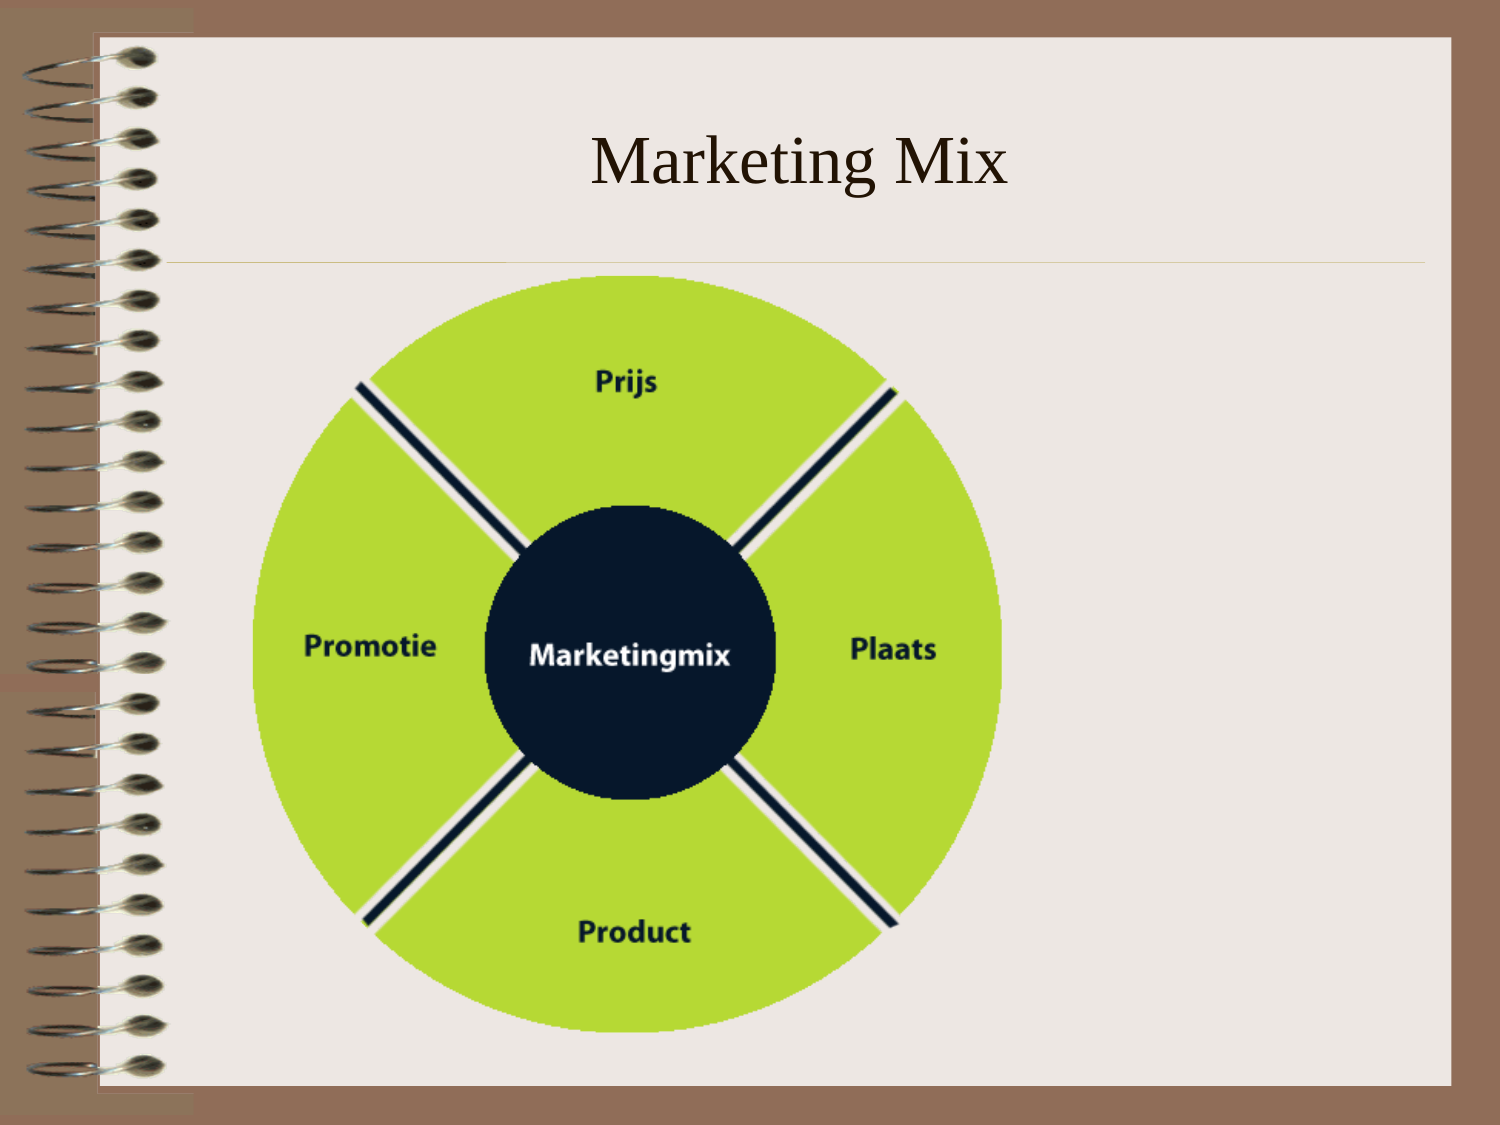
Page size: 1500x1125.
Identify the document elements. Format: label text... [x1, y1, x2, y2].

title Marketing Mix [174, 62, 1425, 250]
picture [241, 265, 1011, 1045]
picture [0, 692, 194, 1115]
picture [0, 8, 194, 674]
